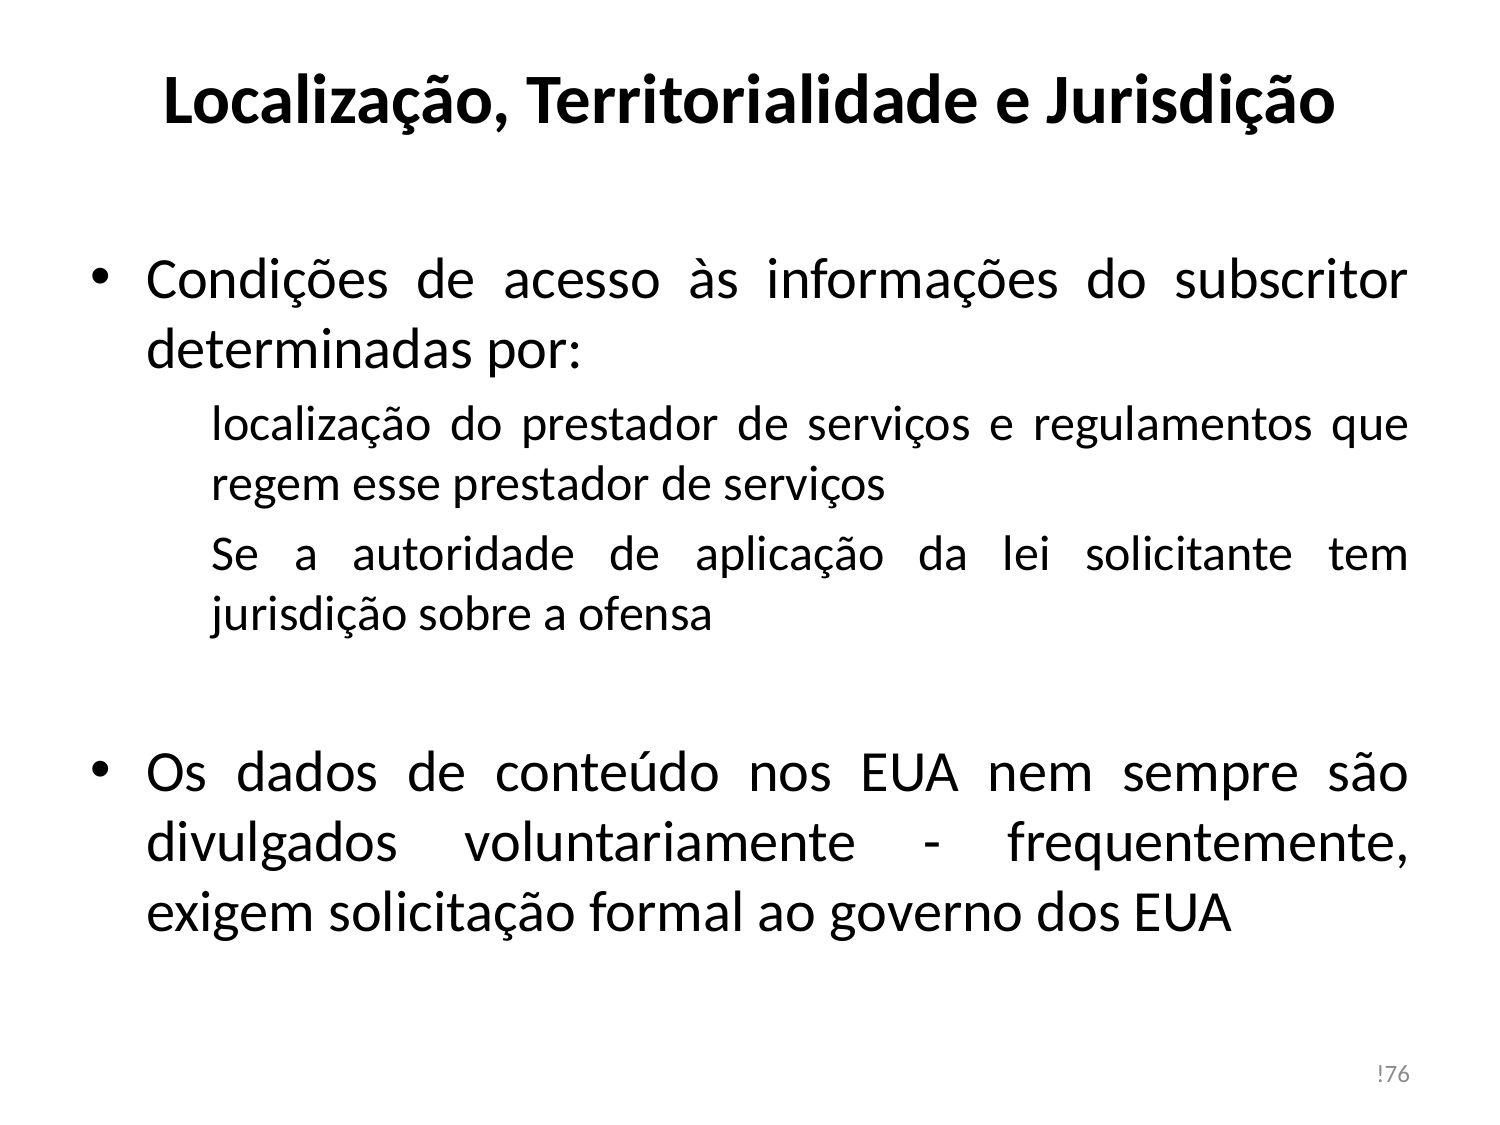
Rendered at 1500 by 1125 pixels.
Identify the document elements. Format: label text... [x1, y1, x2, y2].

list Condições de acesso às informações do subscritor determinadas por: localização do prestador de serviços e regulamentos que regem esse prestador de serviços Se a autoridade de aplicação da lei solicitante tem jurisdição sobre a ofensa Os dados de conteúdo nos EUA nem sempre são divulgados voluntariamente - frequentemente, exigem solicitação formal ao governo dos EUA [75, 232, 1425, 1073]
slide_number !76 [1074, 1042, 1425, 1103]
title Localização, Territorialidade e Jurisdição [56, 45, 1446, 233]
